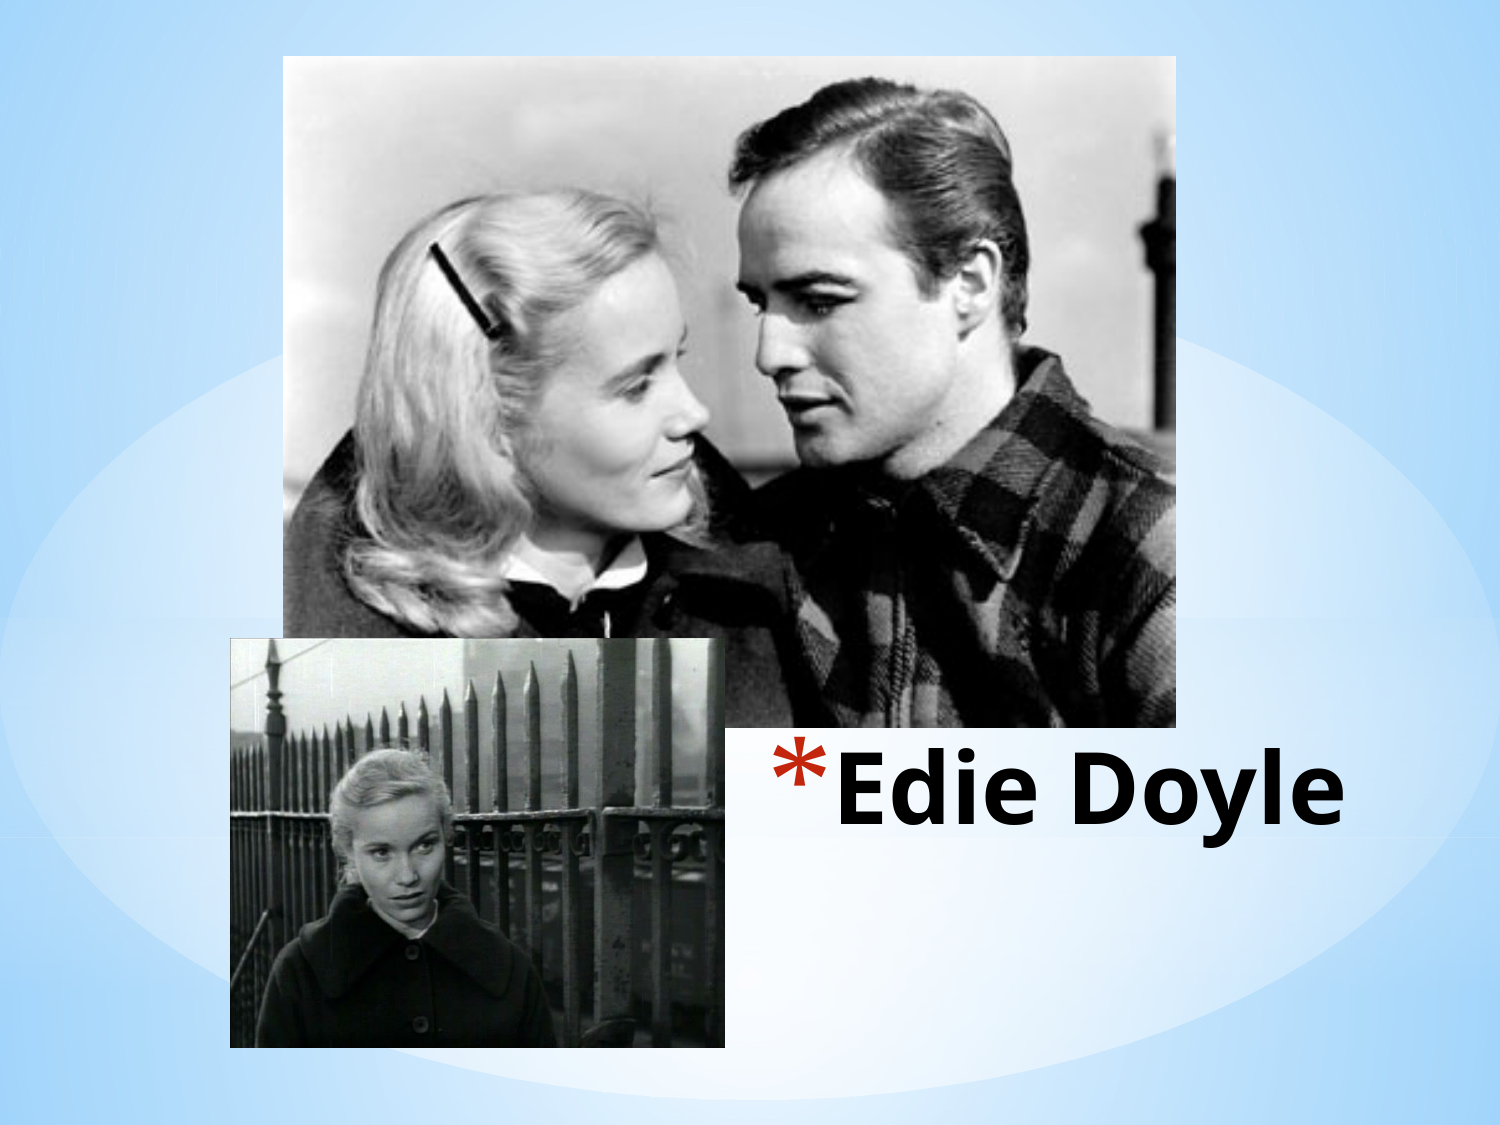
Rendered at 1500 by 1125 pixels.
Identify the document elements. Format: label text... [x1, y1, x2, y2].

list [283, 56, 1176, 729]
picture [229, 638, 725, 1048]
title Edie Doyle [731, 717, 1363, 905]
